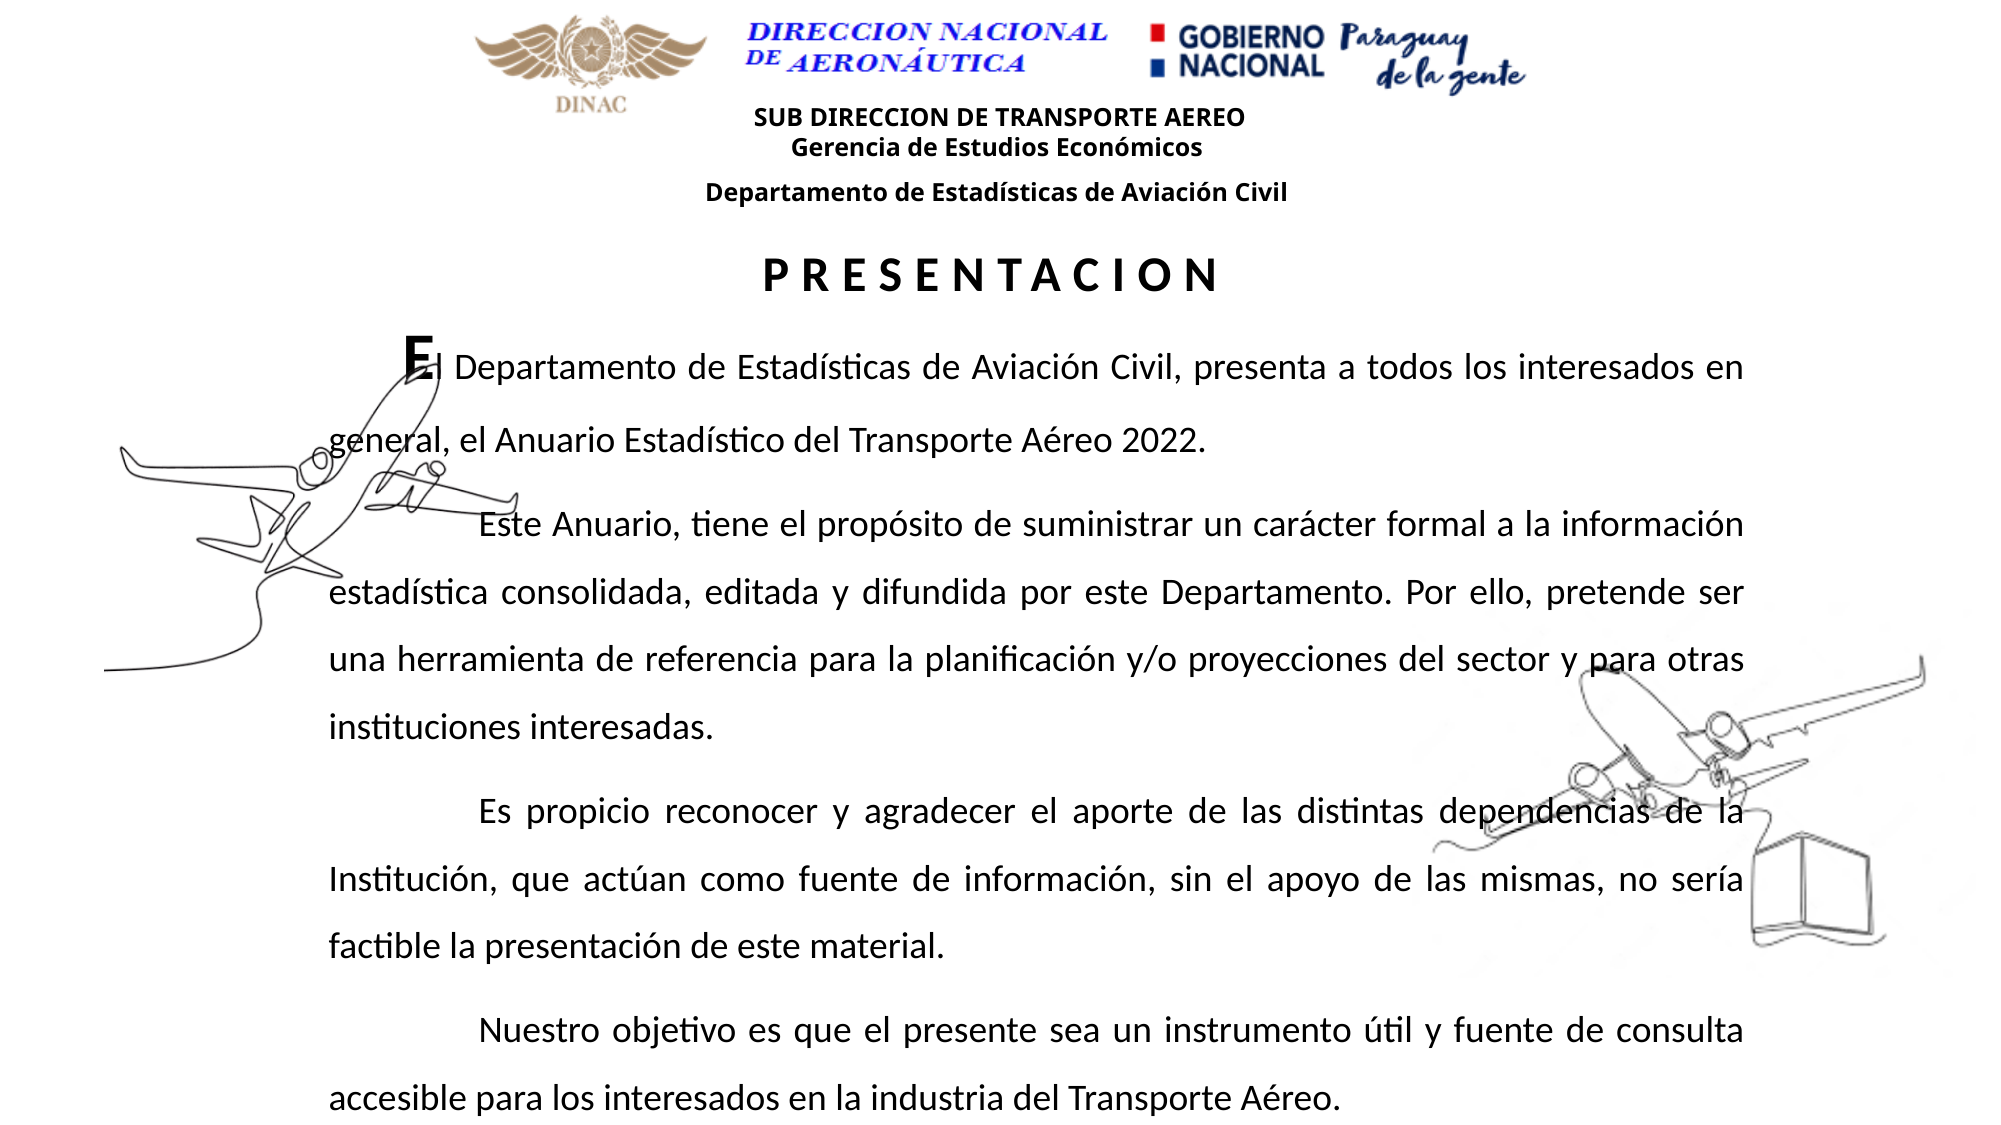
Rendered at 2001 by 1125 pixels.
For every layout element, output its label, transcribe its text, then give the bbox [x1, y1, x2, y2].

text_box El Departamento de Estadísticas de Aviación Civil, presenta a todos los interesados en general, el Anuario Estadístico del Transporte Aéreo 2022. Este Anuario, tiene el propósito de suministrar un carácter formal a la información estadística consolidada, editada y difundida por este Departamento. Por ello, pretende ser una herramienta de referencia para la planificación y/o proyecciones del sector y para otras instituciones interesadas. Es propicio reconocer y agradecer el aporte de las distintas dependencias de la Institución, que actúan como fuente de información, sin el apoyo de las mismas, no sería factible la presentación de este material. Nuestro objetivo es que el presente sea un instrumento útil y fuente de consulta accesible para los interesados en la industria del Transporte Aéreo. [313, 265, 1761, 1125]
text_box SUB DIRECCION DE TRANSPORTE AEREO Gerencia de Estudios Económicos Departamento de Estadísticas de Aviación Civil [482, 126, 1519, 215]
picture [1412, 602, 1977, 978]
picture [471, 0, 1530, 126]
picture [104, 309, 524, 730]
text_box PRESENTACION [708, 234, 1292, 265]
